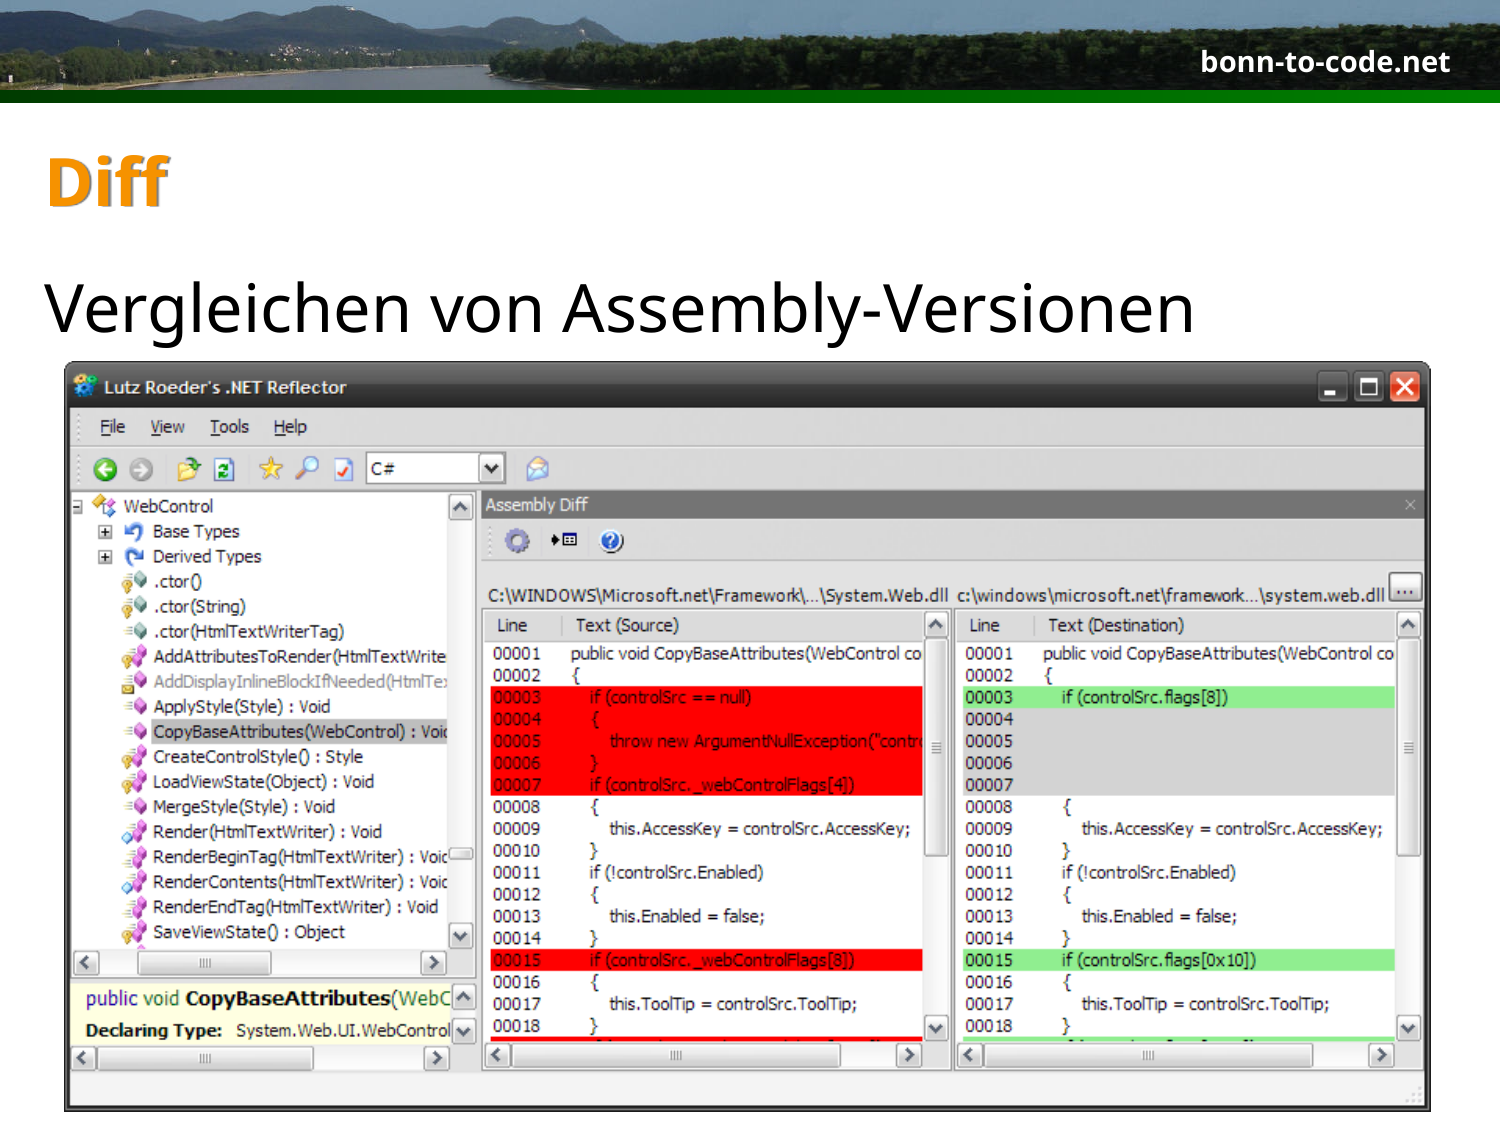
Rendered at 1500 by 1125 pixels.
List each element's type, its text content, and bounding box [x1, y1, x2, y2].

picture [64, 361, 1431, 1112]
list Vergleichen von Assembly-Versionen [29, 257, 1471, 1114]
picture [0, 0, 1500, 90]
title Diff [29, 101, 1471, 257]
